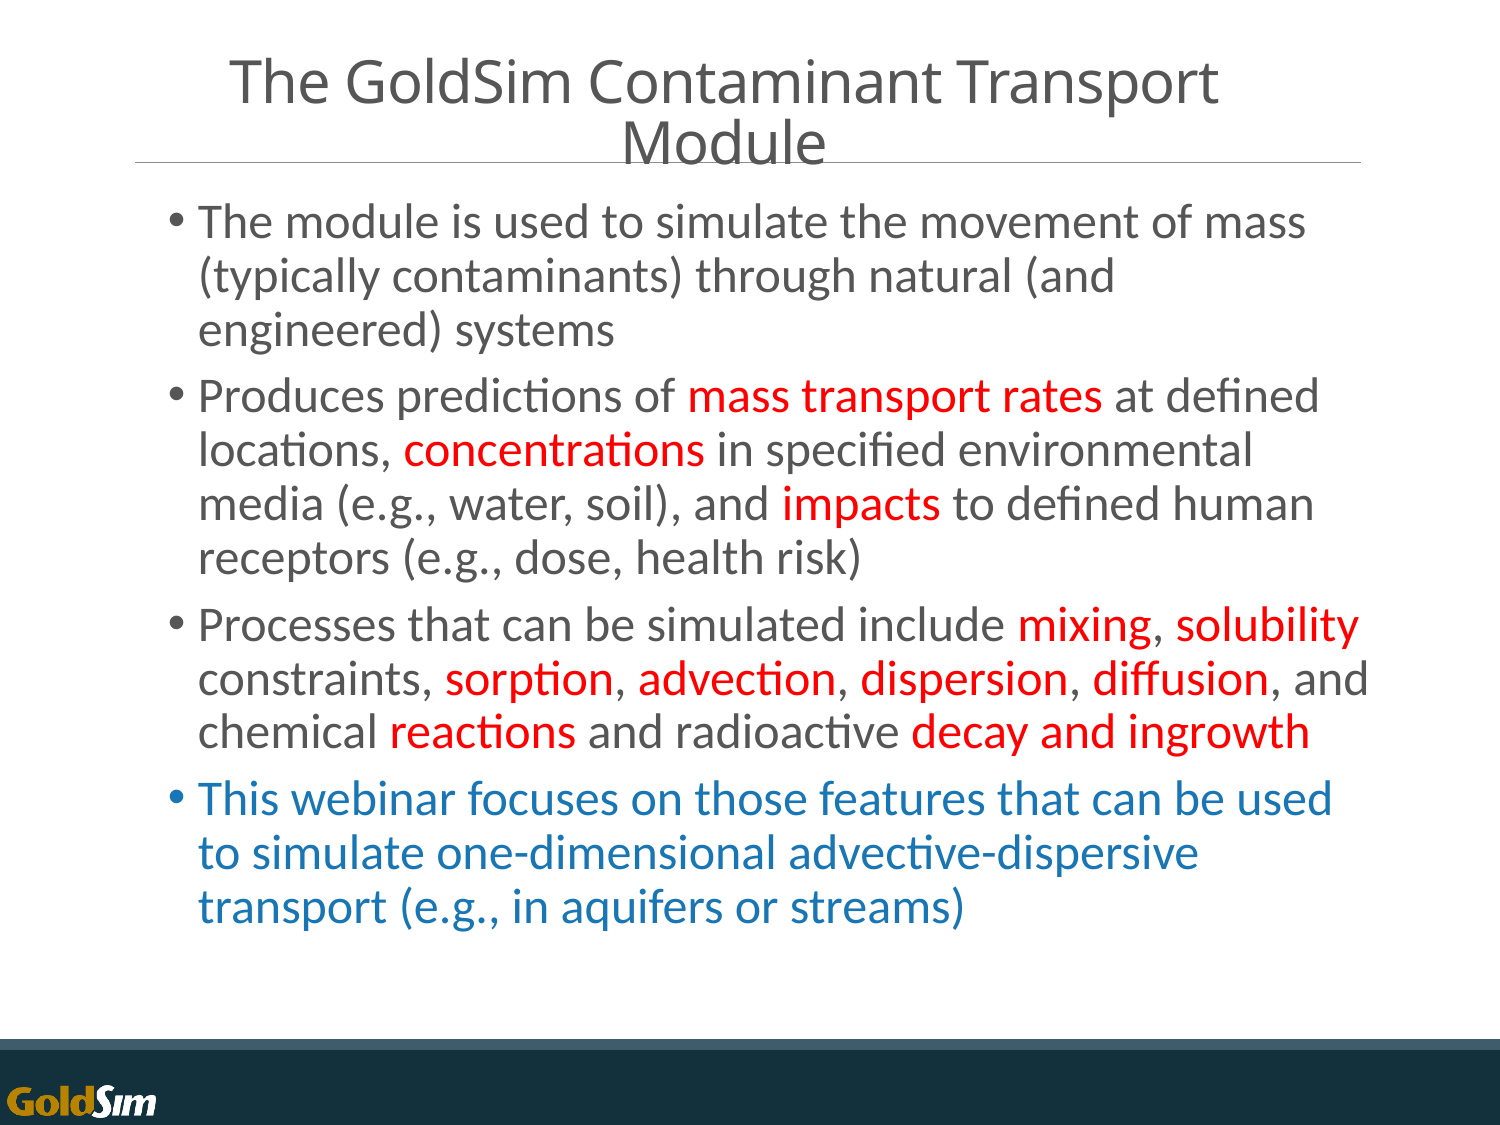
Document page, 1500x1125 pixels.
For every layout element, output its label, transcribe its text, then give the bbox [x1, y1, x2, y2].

title The GoldSim Contaminant Transport Module [135, 46, 1314, 185]
picture [7, 1085, 156, 1118]
list The module is used to simulate the movement of mass (typically contaminants) through natural (and engineered) systems Produces predictions of mass transport rates at defined locations, concentrations in specified environmental media (e.g., water, soil), and impacts to defined human receptors (e.g., dose, health risk) Processes that can be simulated include mixing, solubility constraints, sorption, advection, dispersion, diffusion, and chemical reactions and radioactive decay and ingrowth This webinar focuses on those features that can be used to simulate one-dimensional advective-dispersive transport (e.g., in aquifers or streams) [135, 187, 1373, 1011]
